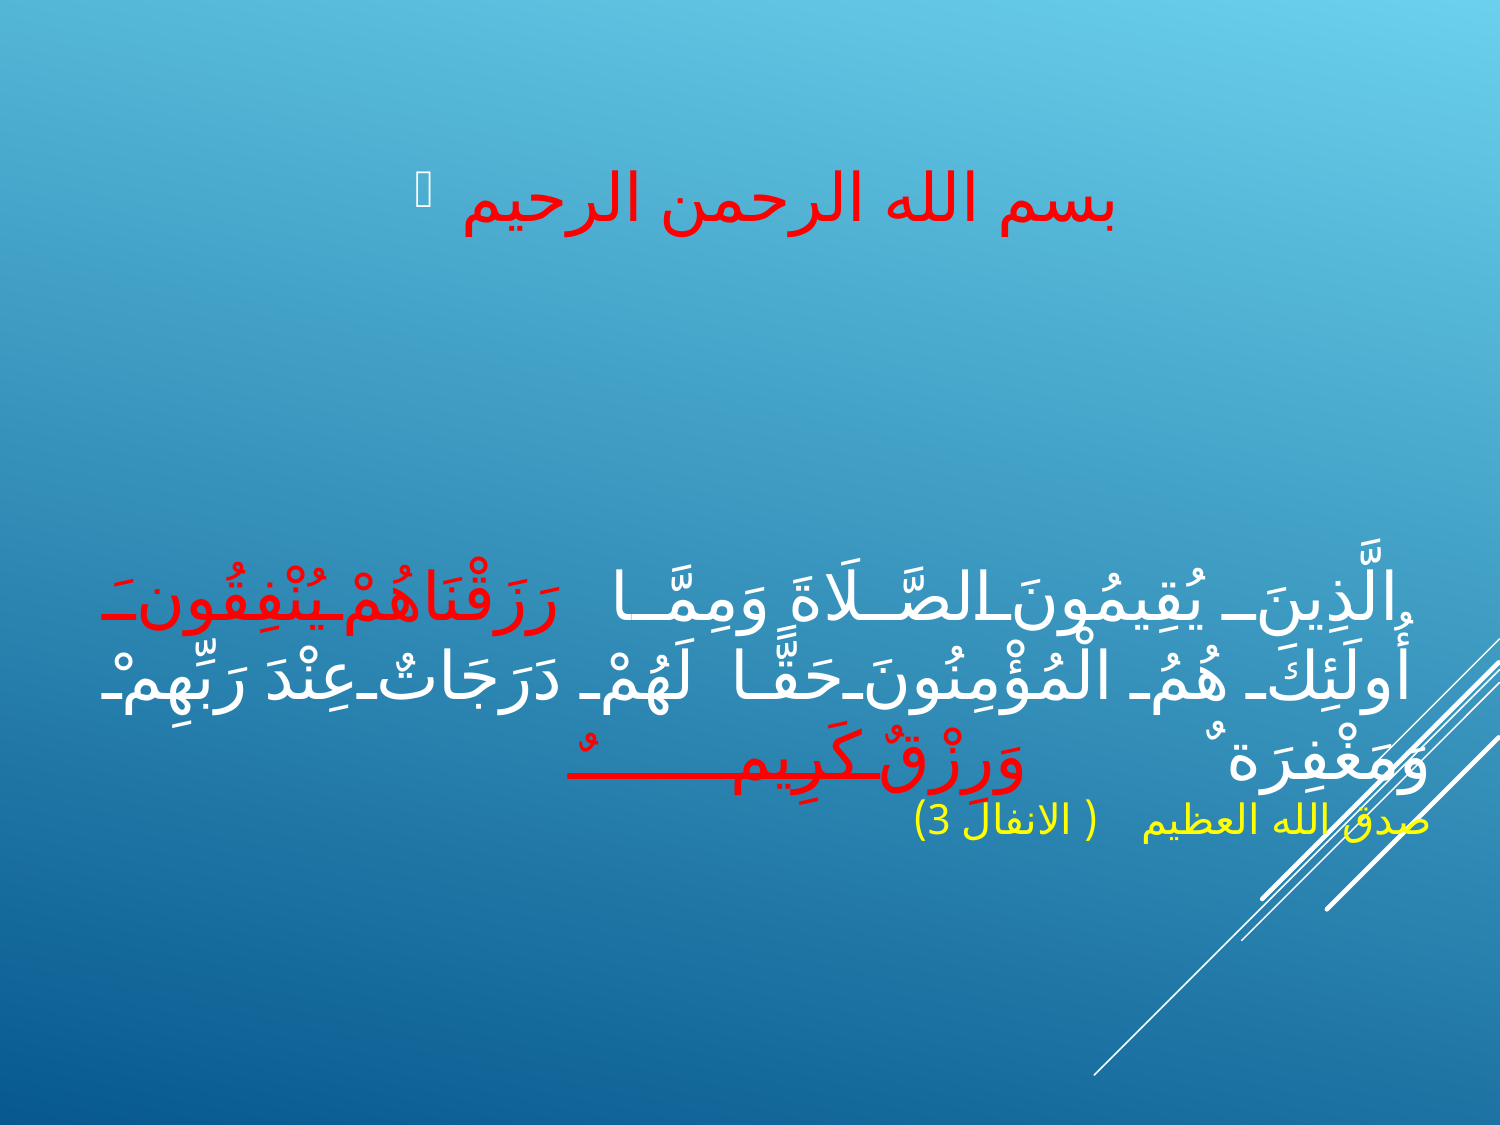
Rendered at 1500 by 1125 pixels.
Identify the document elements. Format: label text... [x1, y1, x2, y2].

list بسم الله الرحمن الرحيم [87, 87, 1447, 374]
title الَّذِينَ يُقِيمُونَ الصَّلَاةَ وَمِمَّا رَزَقْنَاهُمْ يُنْفِقُونَ أُولَئِكَ هُمُ الْمُؤْمِنُونَ حَقًّا لَهُمْ دَرَجَاتٌ عِنْدَ رَبِّهِمْ وَمَغْفِرَة ٌ وَرِزْقٌ كَرِيمٌ صدق الله العظيم ( الانفال 3) [87, 408, 1447, 988]
